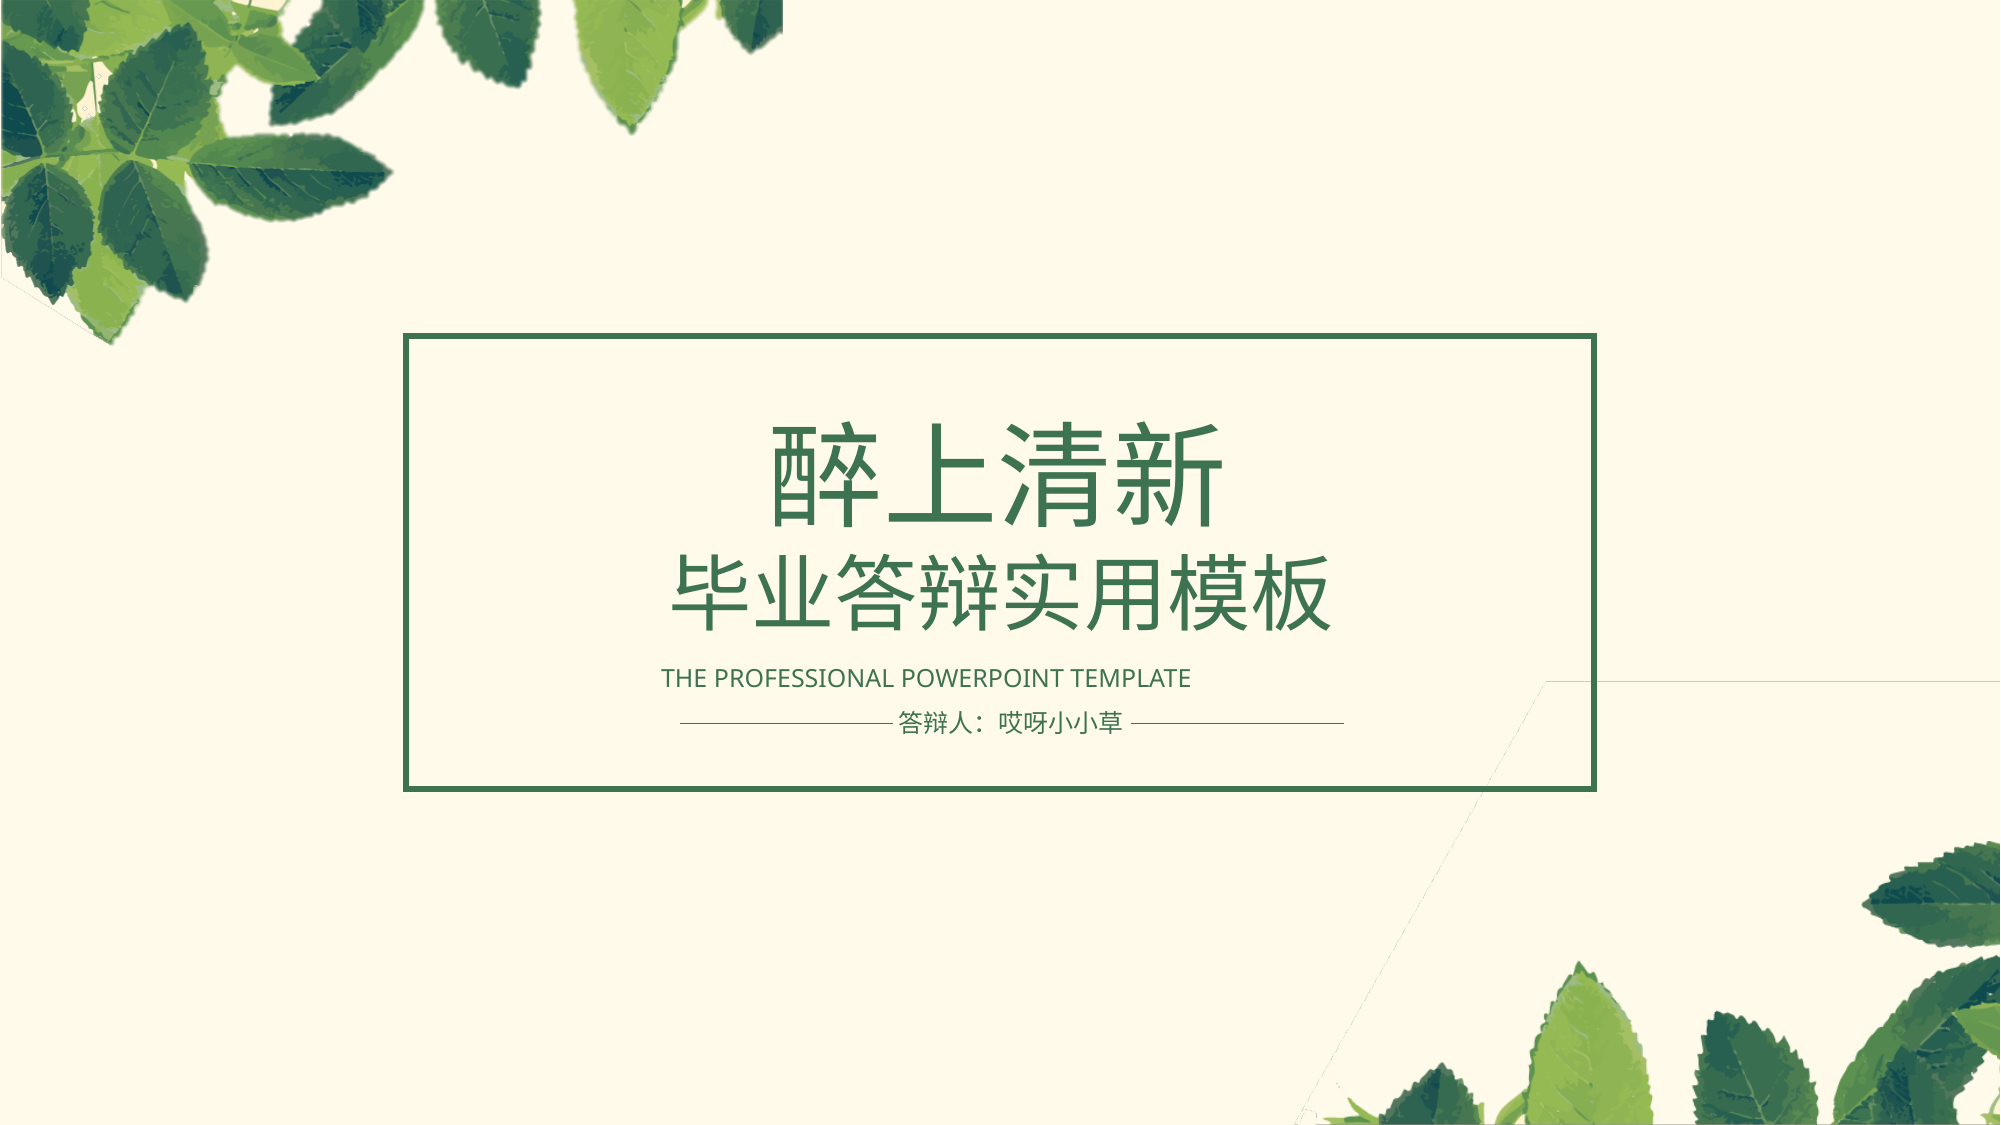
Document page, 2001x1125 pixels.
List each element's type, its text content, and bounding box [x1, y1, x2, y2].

text_box 毕业答辩实用模板 [653, 533, 1205, 649]
text_box THE PROFESSIONAL POWERPOINT TEMPLATE [646, 655, 1205, 700]
text_box [405, 336, 1595, 789]
picture [1205, 411, 2000, 1125]
text_box 答辩人：哎呀小小草 [884, 700, 1158, 746]
picture [0, 0, 958, 356]
text_box 醉上清新 [753, 396, 1265, 533]
